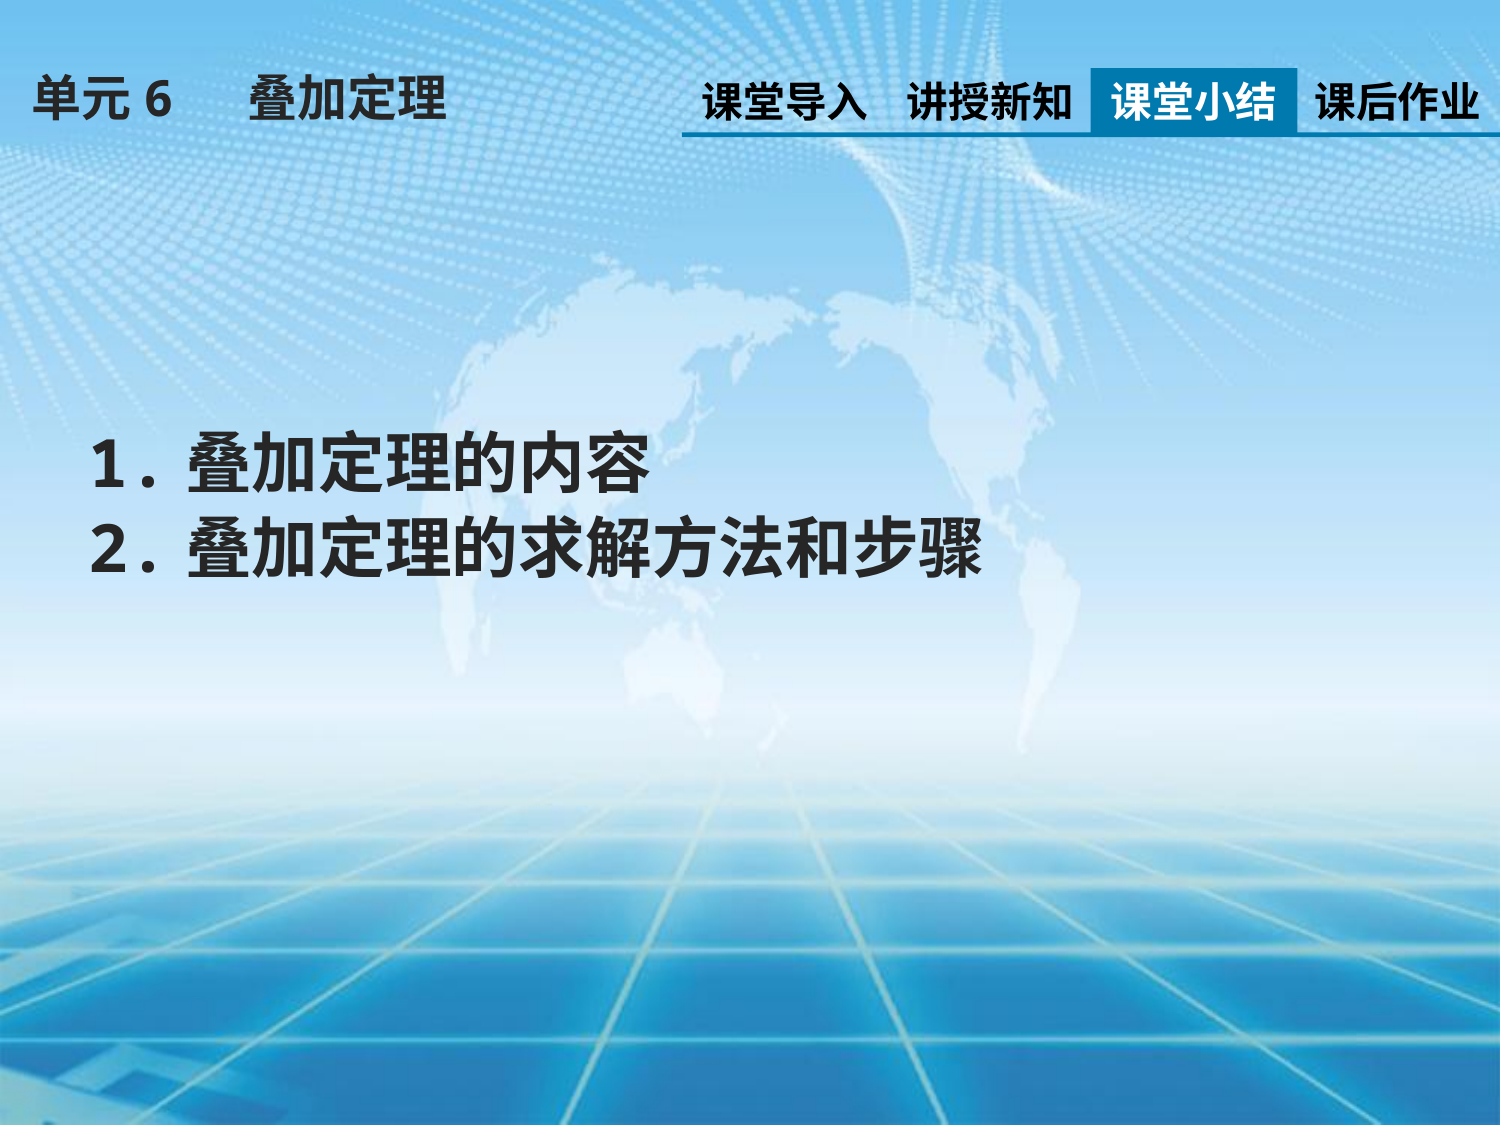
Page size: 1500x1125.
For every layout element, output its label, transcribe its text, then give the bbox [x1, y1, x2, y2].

text_box 1.叠加定理的内容 2.叠加定理的求解方法和步骤 [73, 422, 1428, 816]
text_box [16, 59, 1500, 135]
picture [0, 0, 1500, 1125]
